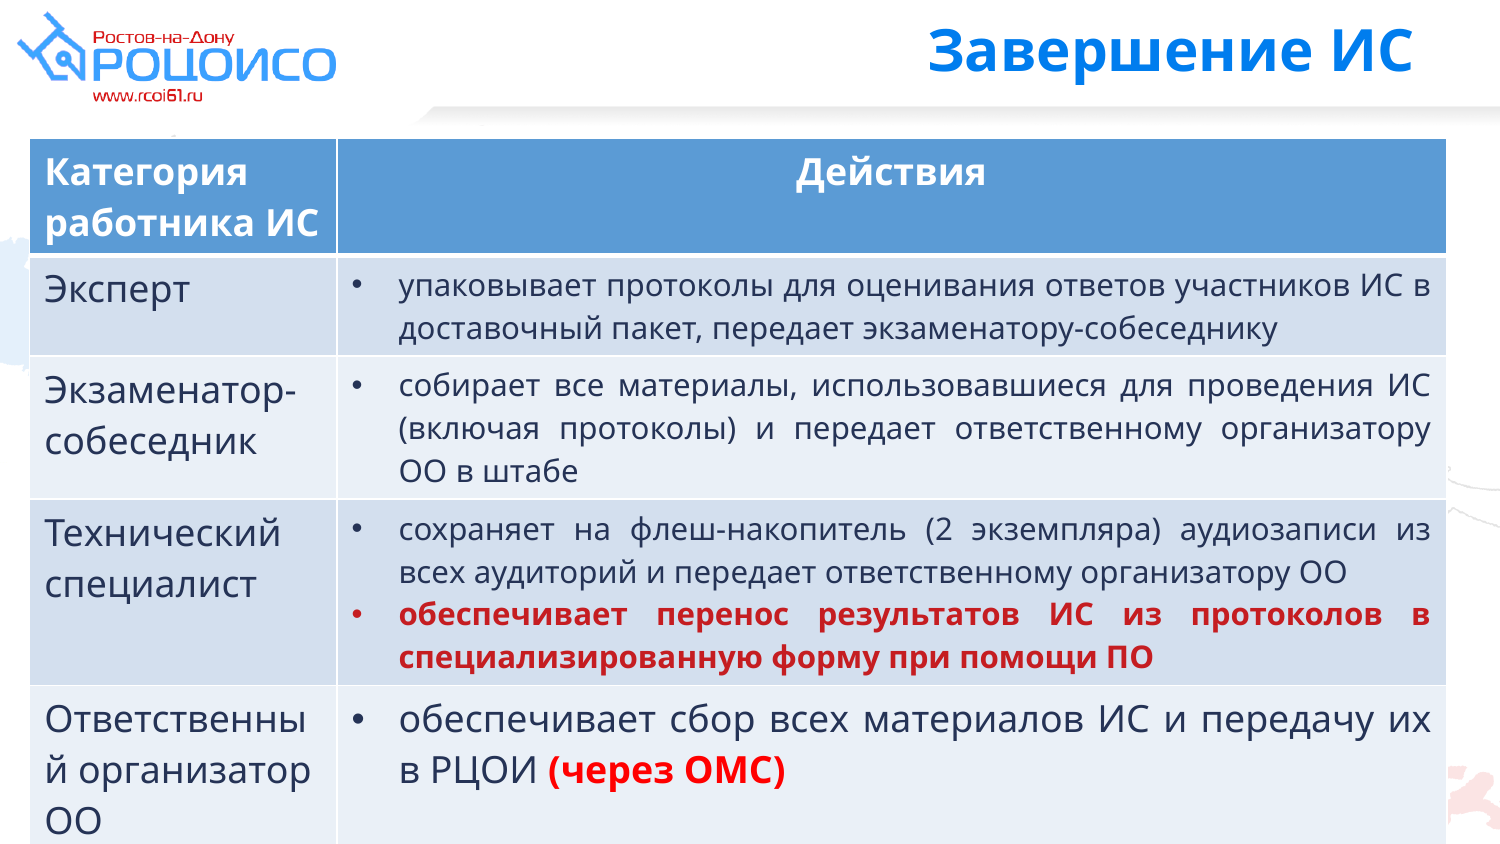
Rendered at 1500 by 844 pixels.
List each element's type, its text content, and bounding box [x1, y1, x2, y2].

table_cell упаковывает протоколы для оценивания ответов участников ИС в доставочный пакет, передает экзаменатору-собеседнику [338, 258, 1446, 355]
table_cell обеспечивает сбор всех материалов ИС и передачу их в РЦОИ (через ОМС) [338, 686, 1446, 844]
table_cell Экзаменатор-собеседник [30, 357, 336, 498]
title Завершение ИС [135, 0, 1430, 107]
table_cell Ответственный организатор ОО [30, 686, 336, 844]
table_cell Технический специалист [30, 500, 336, 685]
table_header Категория работника ИС [30, 139, 336, 253]
table_cell Эксперт [30, 258, 336, 355]
table_cell сохраняет на флеш-накопитель (2 экземпляра) аудиозаписи из всех аудиторий и передает ответственному организатору ОО обеспечивает перенос результатов ИС из протоколов в специализированную форму при помощи ПО [338, 500, 1446, 685]
table_cell собирает все материалы, использовавшиеся для проведения ИС (включая протоколы) и передает ответственному организатору ОО в штабе [338, 357, 1446, 498]
picture [0, 0, 1500, 844]
table_header Действия [338, 139, 1446, 253]
